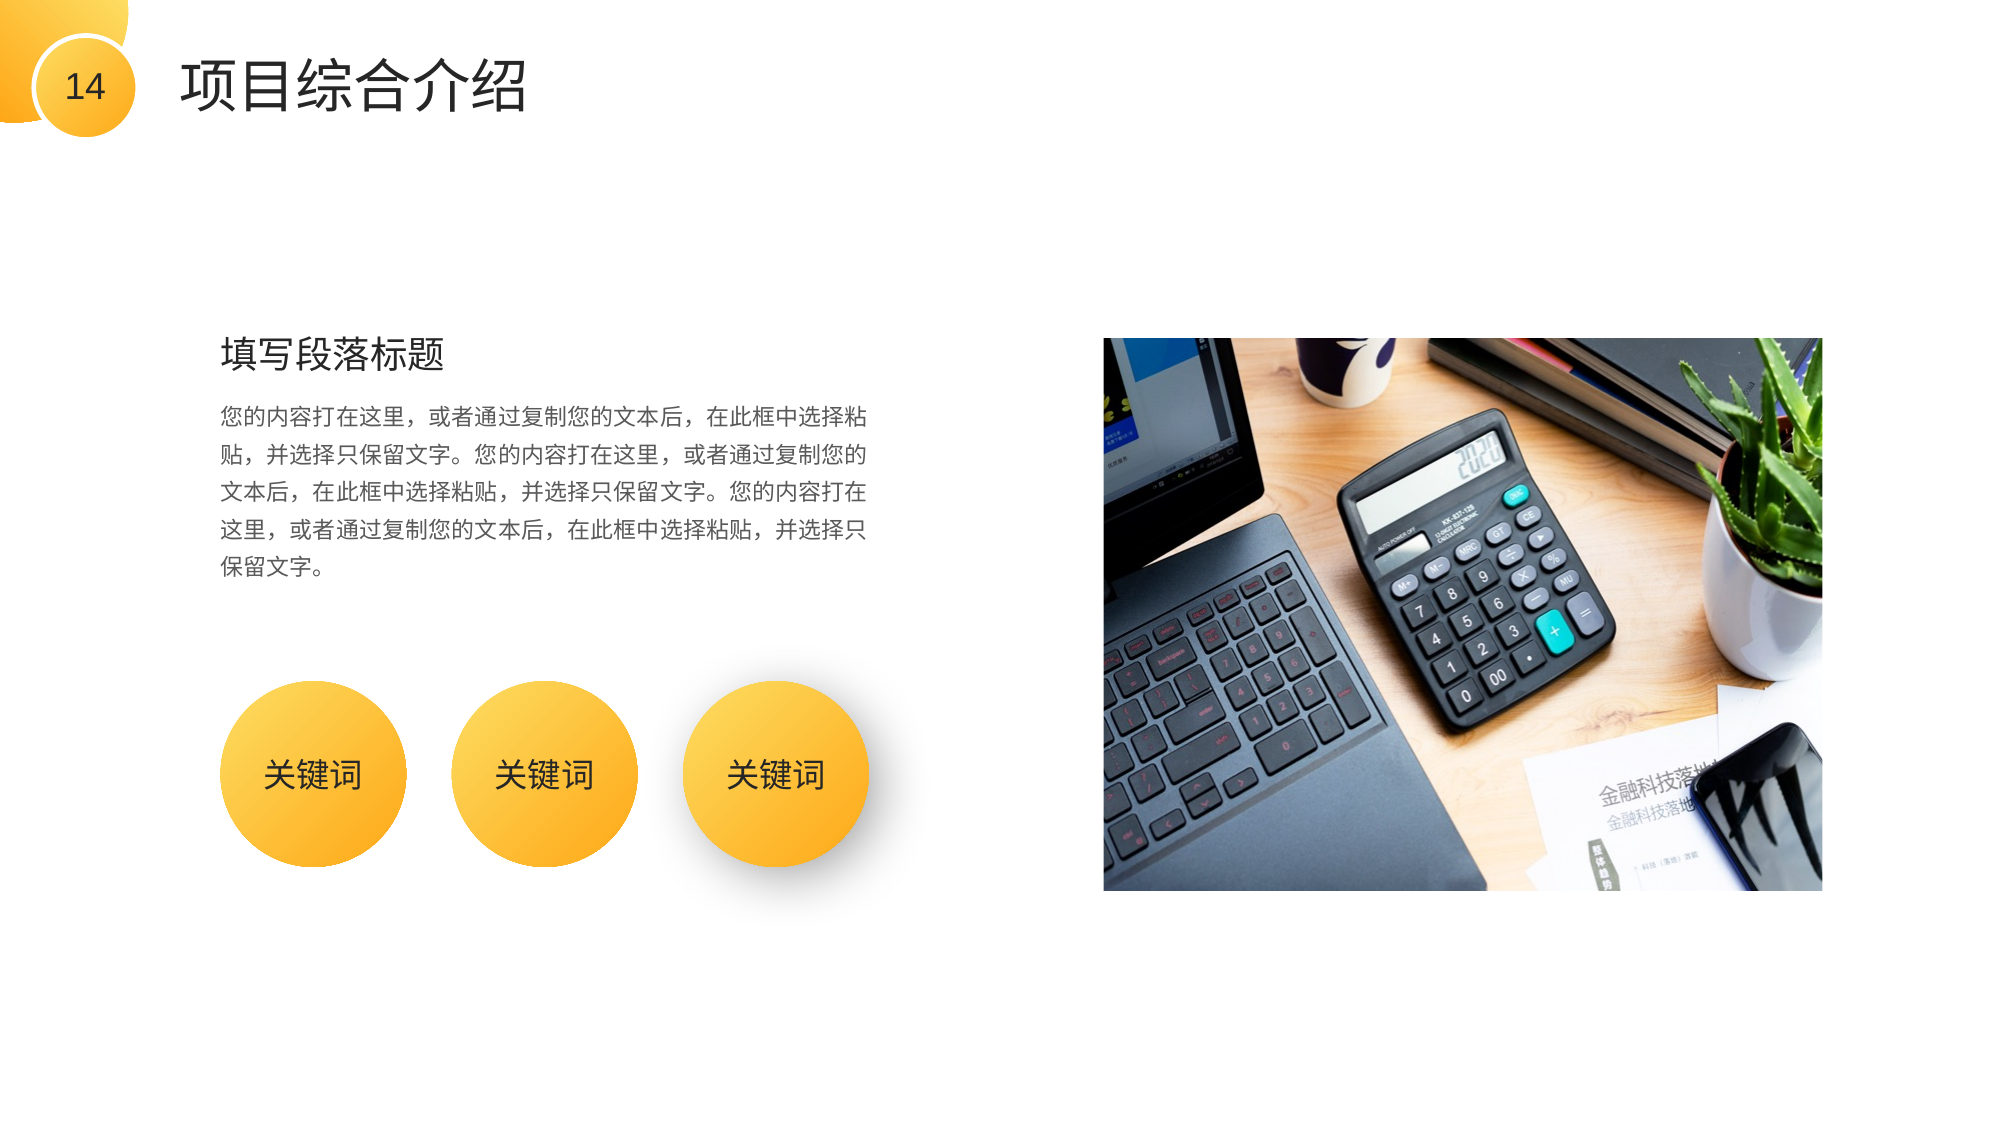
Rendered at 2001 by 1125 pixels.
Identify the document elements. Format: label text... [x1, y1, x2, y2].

text_box [1103, 338, 1823, 892]
text_box 关键词 [219, 680, 408, 868]
text_box 填写段落标题 您的内容打在这里，或者通过复制您的文本后，在此框中选择粘贴，并选择只保留文字。您的内容打在这里，或者通过复制您的文本后，在此框中选择粘贴，并选择只保留文字。您的内容打在这里，或者通过复制您的文本后，在此框中选择粘贴，并选择只保留文字。 [220, 338, 869, 581]
text_box 关键词 [682, 680, 870, 868]
text_box 关键词 [450, 680, 639, 868]
text_box 项目综合介绍 [164, 42, 544, 127]
